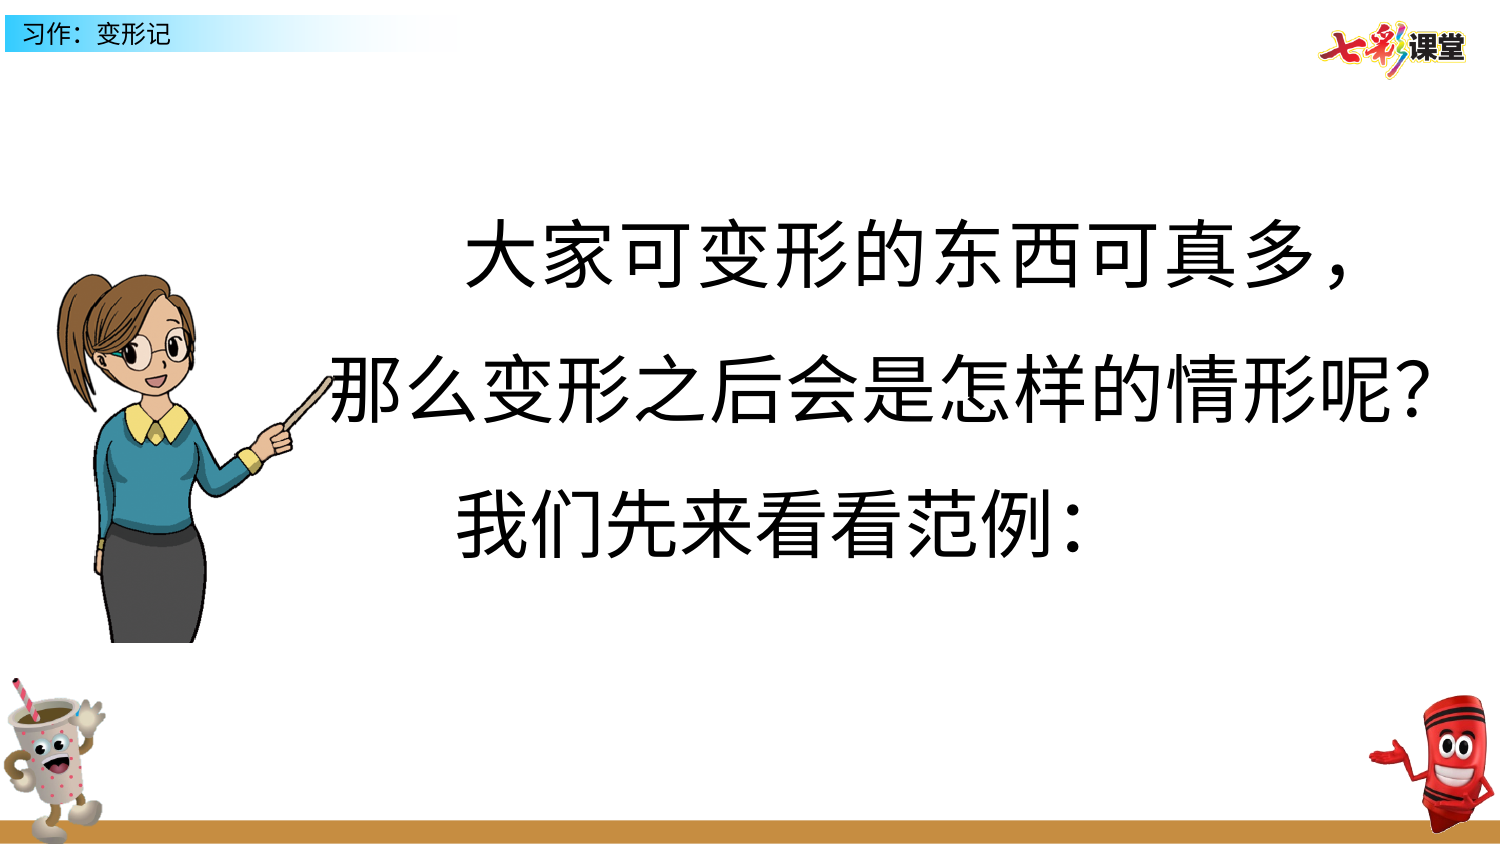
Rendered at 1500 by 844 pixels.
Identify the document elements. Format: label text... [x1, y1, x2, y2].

picture [1316, 20, 1468, 80]
text_box 大家可变形的东西可真多，那么变形之后会是怎样的情形呢？ 我们先来看看范例： [352, 192, 1374, 542]
picture [1364, 678, 1500, 844]
picture [0, 678, 143, 844]
text_box 你想好自己要写的内容了吗？不要急于下笔，先好好构思，编写好写作提纲。 [347, 187, 1379, 547]
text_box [344, 184, 1382, 550]
picture [56, 273, 335, 643]
